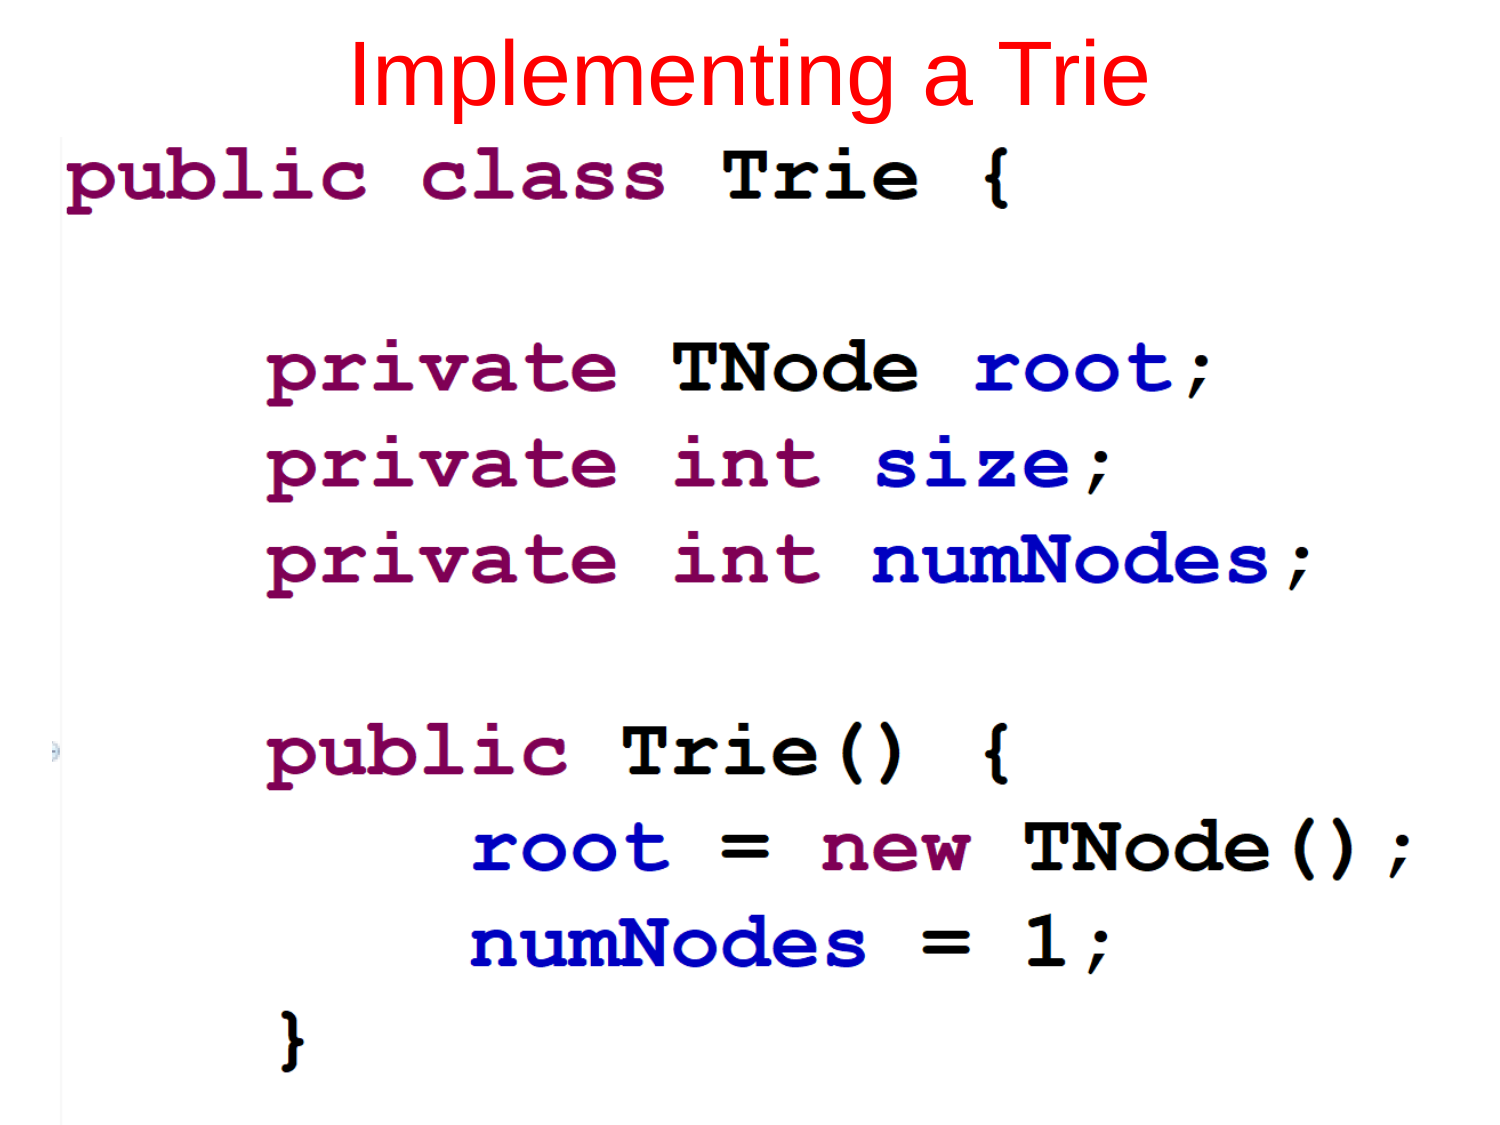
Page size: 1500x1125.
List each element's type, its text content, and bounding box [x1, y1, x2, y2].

picture [51, 137, 1468, 1125]
title Implementing a Trie [112, 0, 1388, 135]
